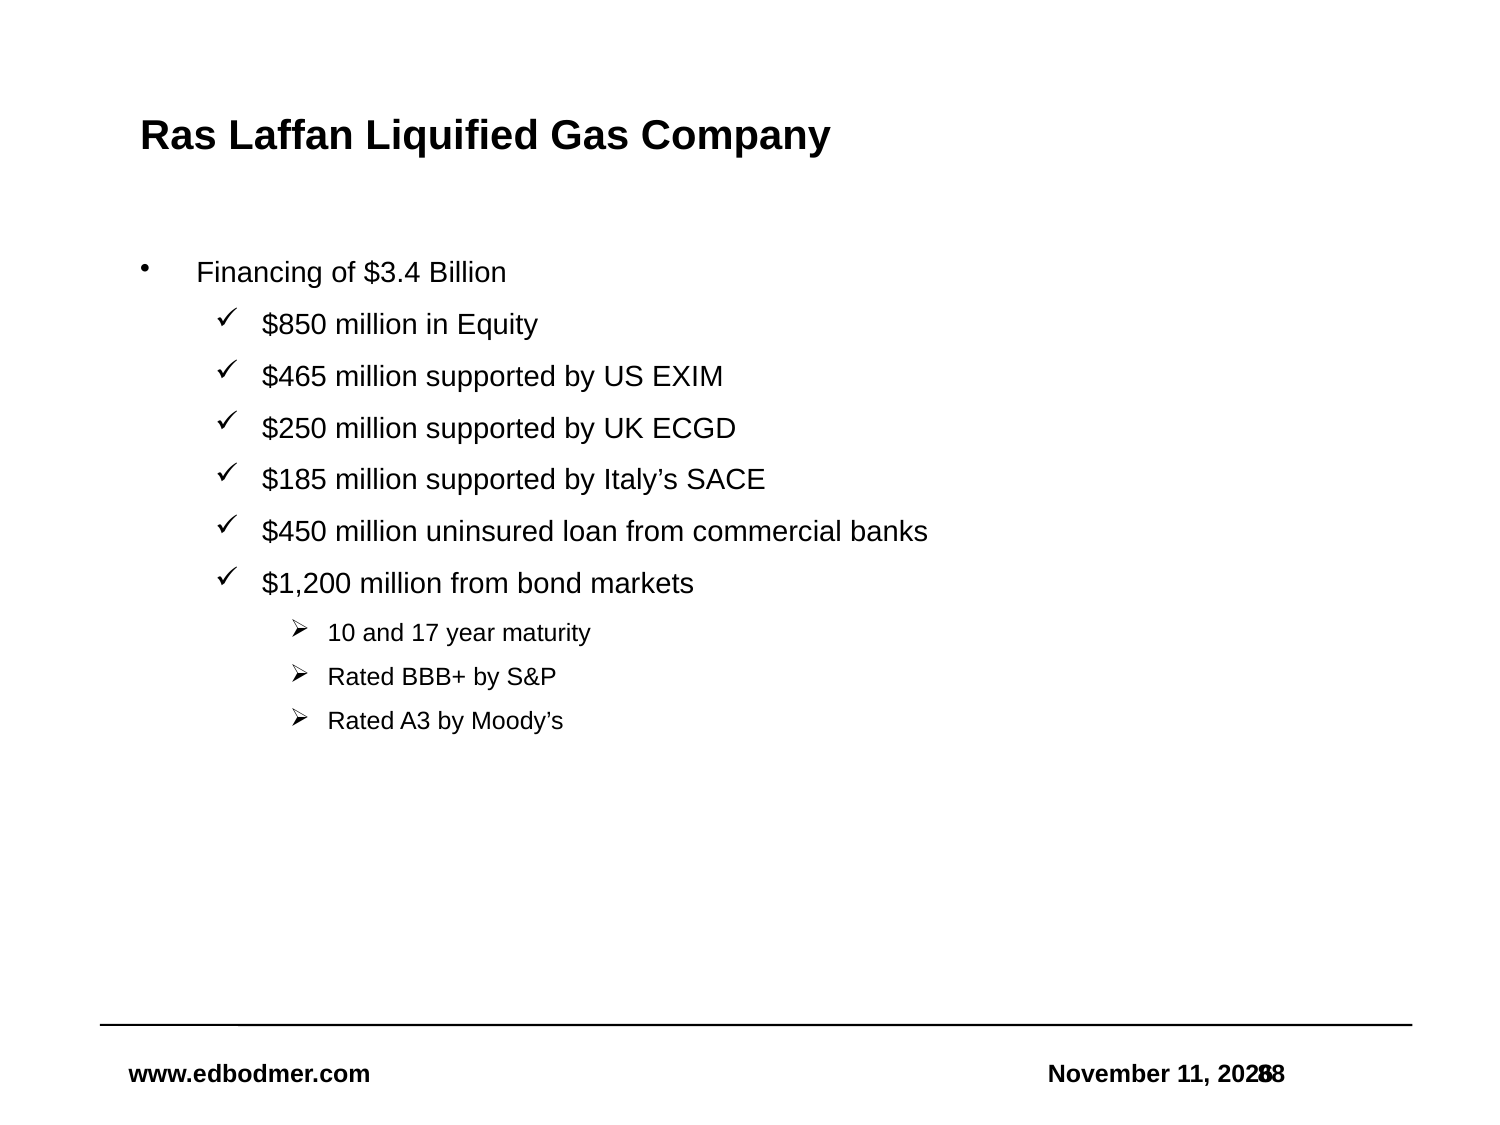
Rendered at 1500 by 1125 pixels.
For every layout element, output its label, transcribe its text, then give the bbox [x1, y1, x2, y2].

list Financing of $3.4 Billion $850 million in Equity $465 million supported by US EXIM $250 million supported by UK ECGD $185 million supported by Italy’s SACE $450 million uninsured loan from commercial banks $1,200 million from bond markets 10 and 17 year maturity Rated BBB+ by S&P Rated A3 by Moody’s [124, 249, 1376, 1001]
title Ras Laffan Liquified Gas Company [124, 99, 1288, 226]
